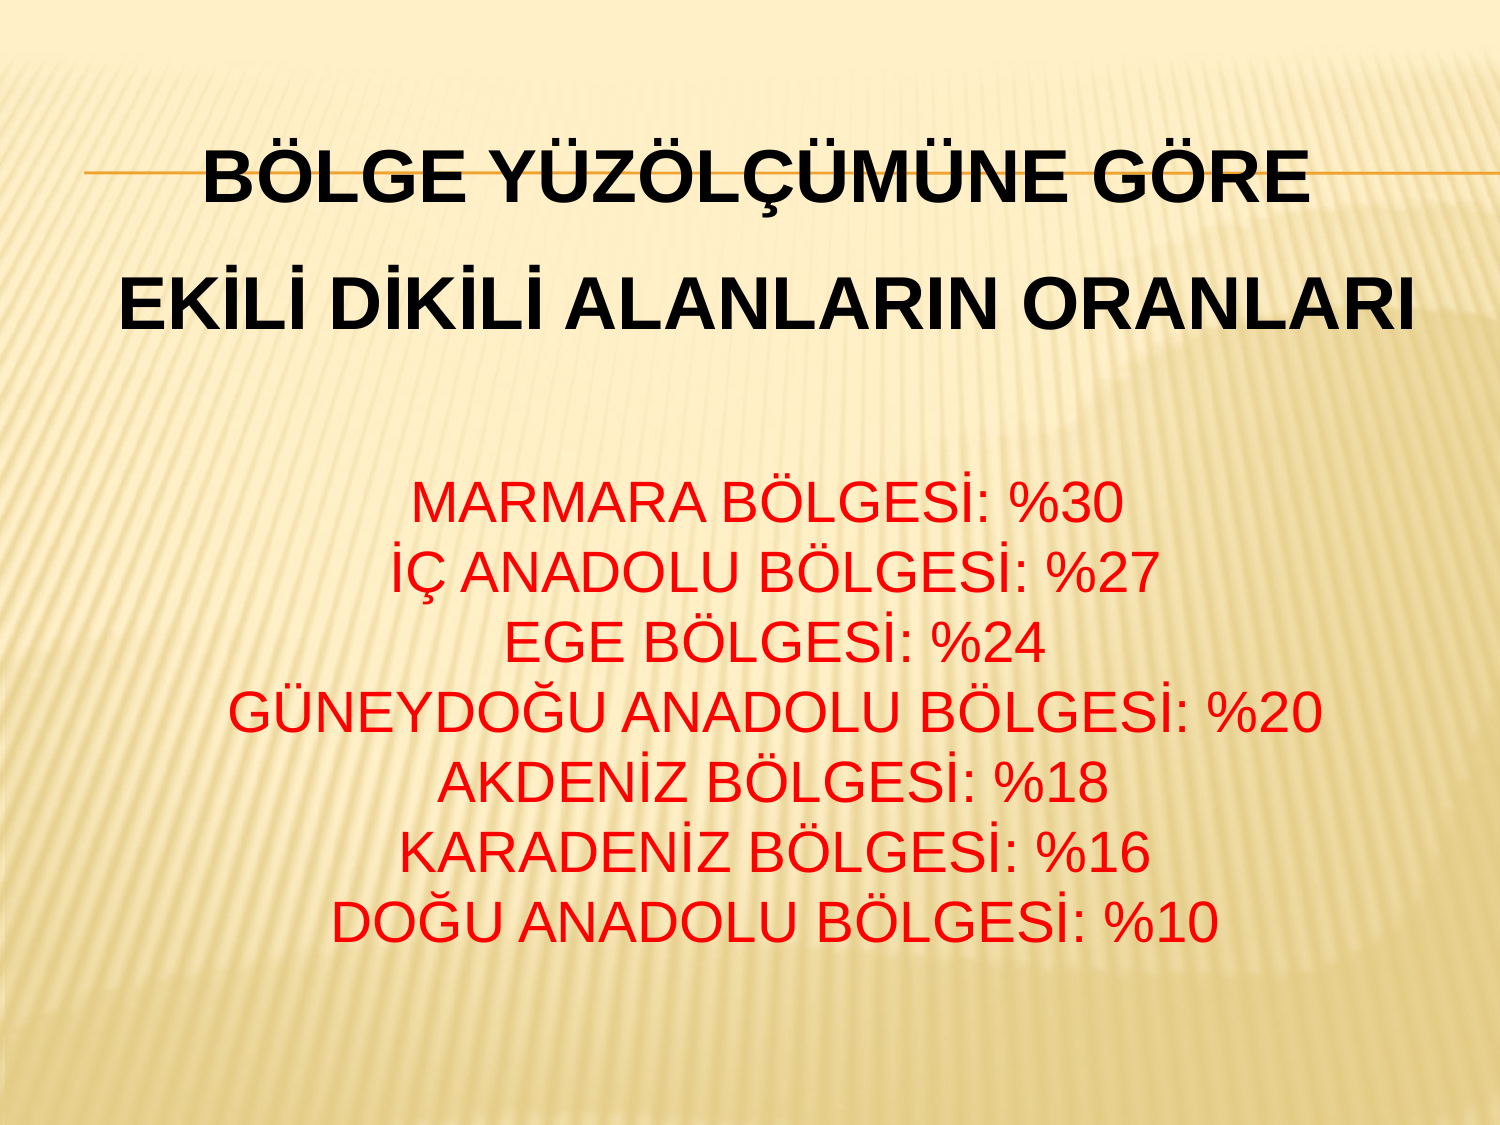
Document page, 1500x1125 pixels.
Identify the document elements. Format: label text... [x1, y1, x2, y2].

text_box BÖLGE YÜZÖLÇÜMÜNE GÖRE EKİLİ DİKİLİ ALANLARIN ORANLARI MARMARA BÖLGESİ: %30 İÇ ANADOLU BÖLGESİ: %27 EGE BÖLGESİ: %24 GÜNEYDOĞU ANADOLU BÖLGESİ: %20 AKDENİZ BÖLGESİ: %18 KARADENİZ BÖLGESİ: %16 DOĞU ANADOLU BÖLGESİ: %10 [100, 120, 1436, 962]
